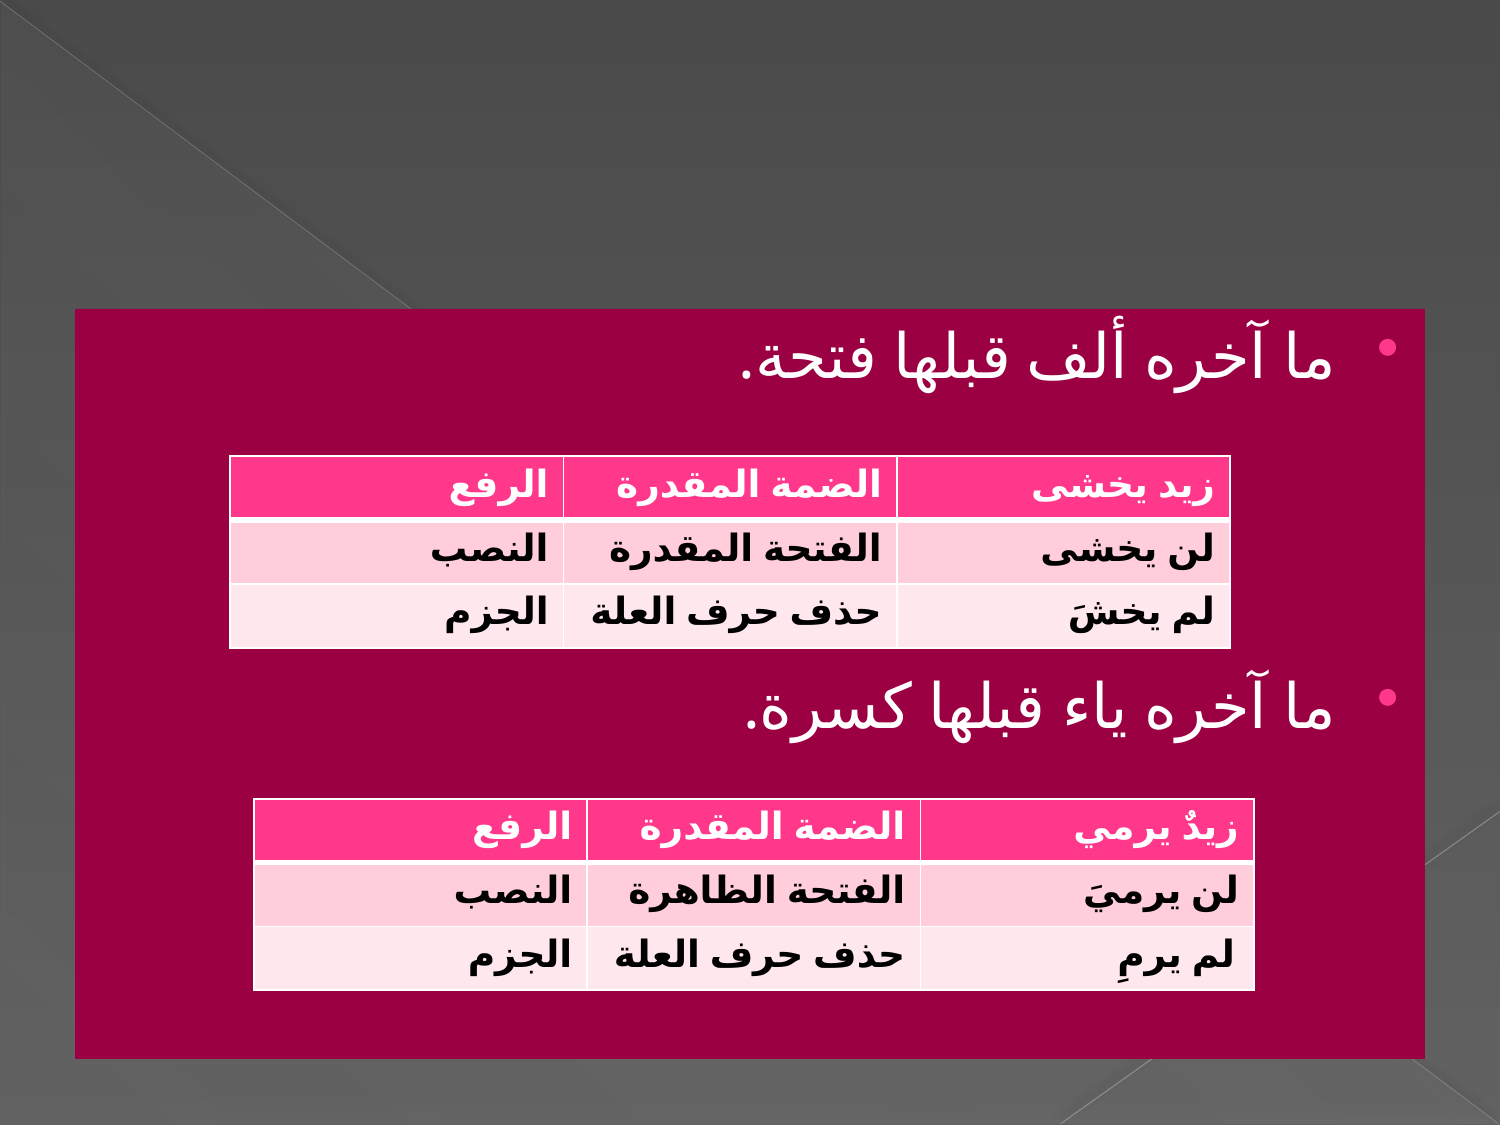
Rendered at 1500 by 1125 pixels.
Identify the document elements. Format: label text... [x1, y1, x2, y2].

table_cell الفتحة الظاهرة [588, 865, 920, 926]
table_header الضمة المقدرة [564, 457, 896, 517]
table_header زيد يخشى [898, 457, 1229, 517]
table_cell لم يرمِ [921, 927, 1253, 989]
table_cell لن يخشى [898, 523, 1229, 583]
table_cell النصب [255, 865, 586, 926]
table_cell لن يرميَ [921, 865, 1253, 926]
table_header الرفع [231, 457, 563, 517]
table_cell لم يخشَ [898, 585, 1229, 647]
table_cell الجزم [255, 927, 586, 989]
table_cell النصب [231, 523, 563, 583]
table_cell حذف حرف العلة [564, 585, 896, 647]
table_cell الجزم [231, 585, 563, 647]
list ما آخره ألف قبلها فتحة. ما آخره ياء قبلها كسرة. [75, 308, 1425, 1059]
table_header الرفع [255, 800, 586, 860]
table_header زيدٌ يرمي [921, 800, 1253, 860]
table_cell الفتحة المقدرة [564, 523, 896, 583]
table_cell حذف حرف العلة [588, 927, 920, 989]
table_header الضمة المقدرة [588, 800, 920, 860]
